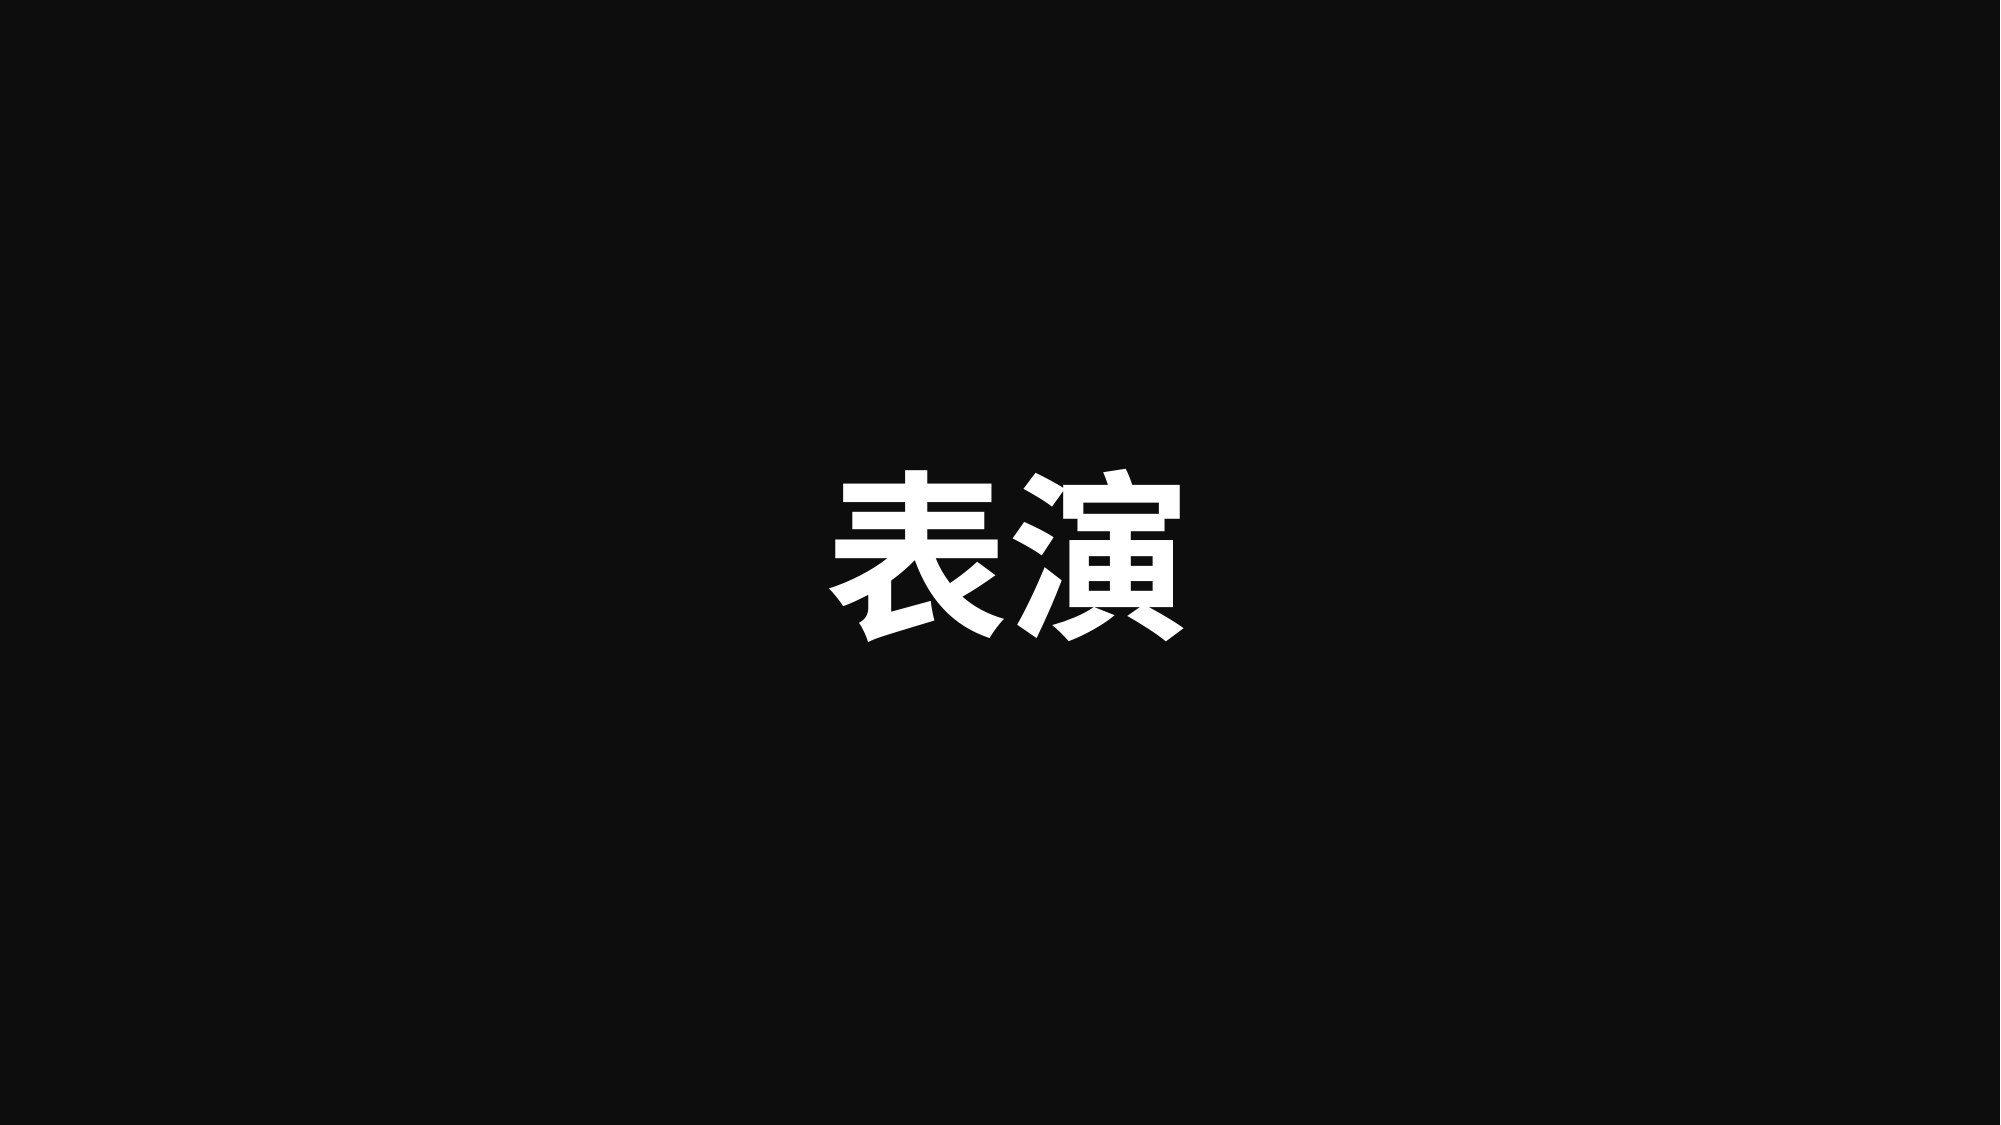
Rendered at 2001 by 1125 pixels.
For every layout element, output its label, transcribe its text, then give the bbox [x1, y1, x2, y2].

text_box 表演 [810, 435, 1207, 670]
